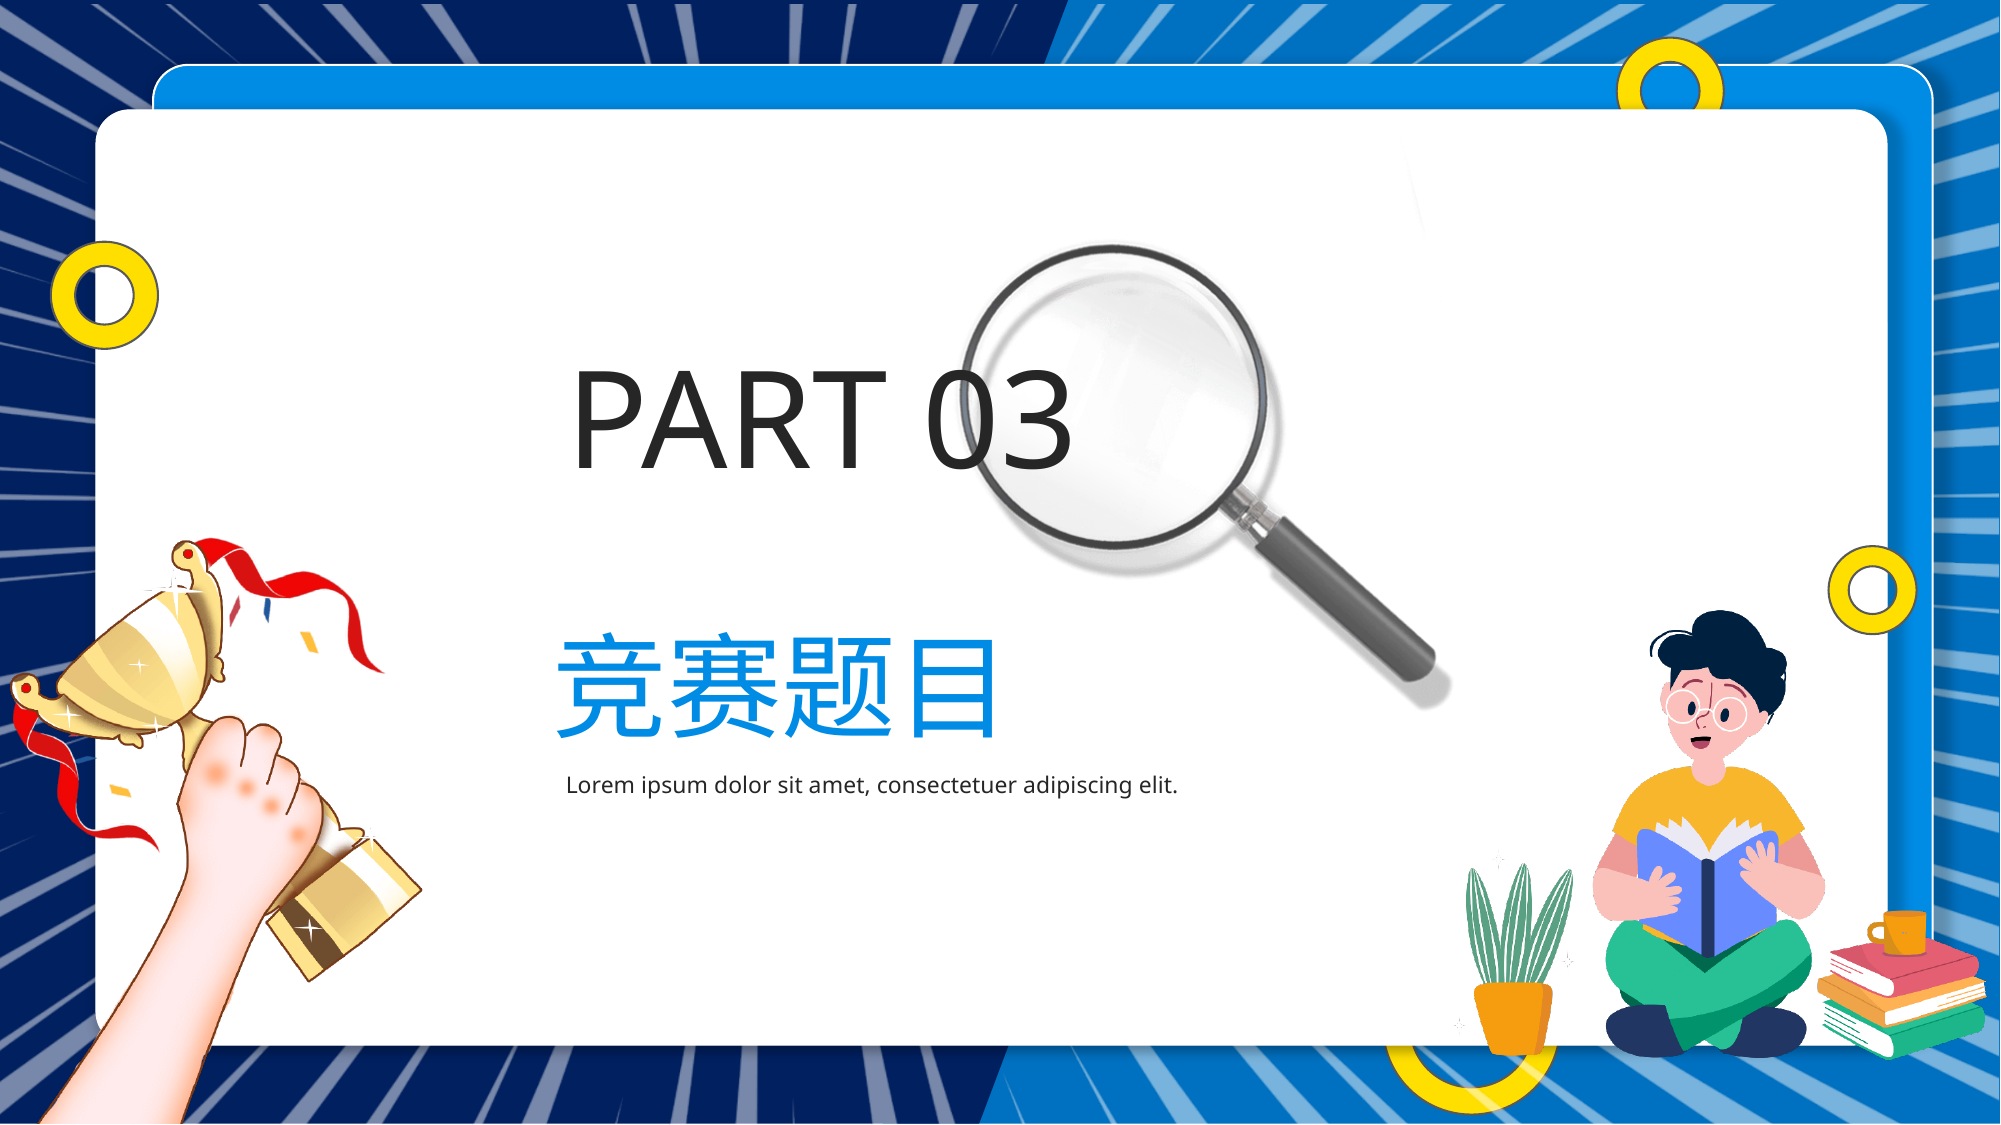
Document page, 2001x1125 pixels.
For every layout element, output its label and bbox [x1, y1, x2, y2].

picture [0, 4, 2001, 1125]
text_box [0, 0, 2000, 4]
